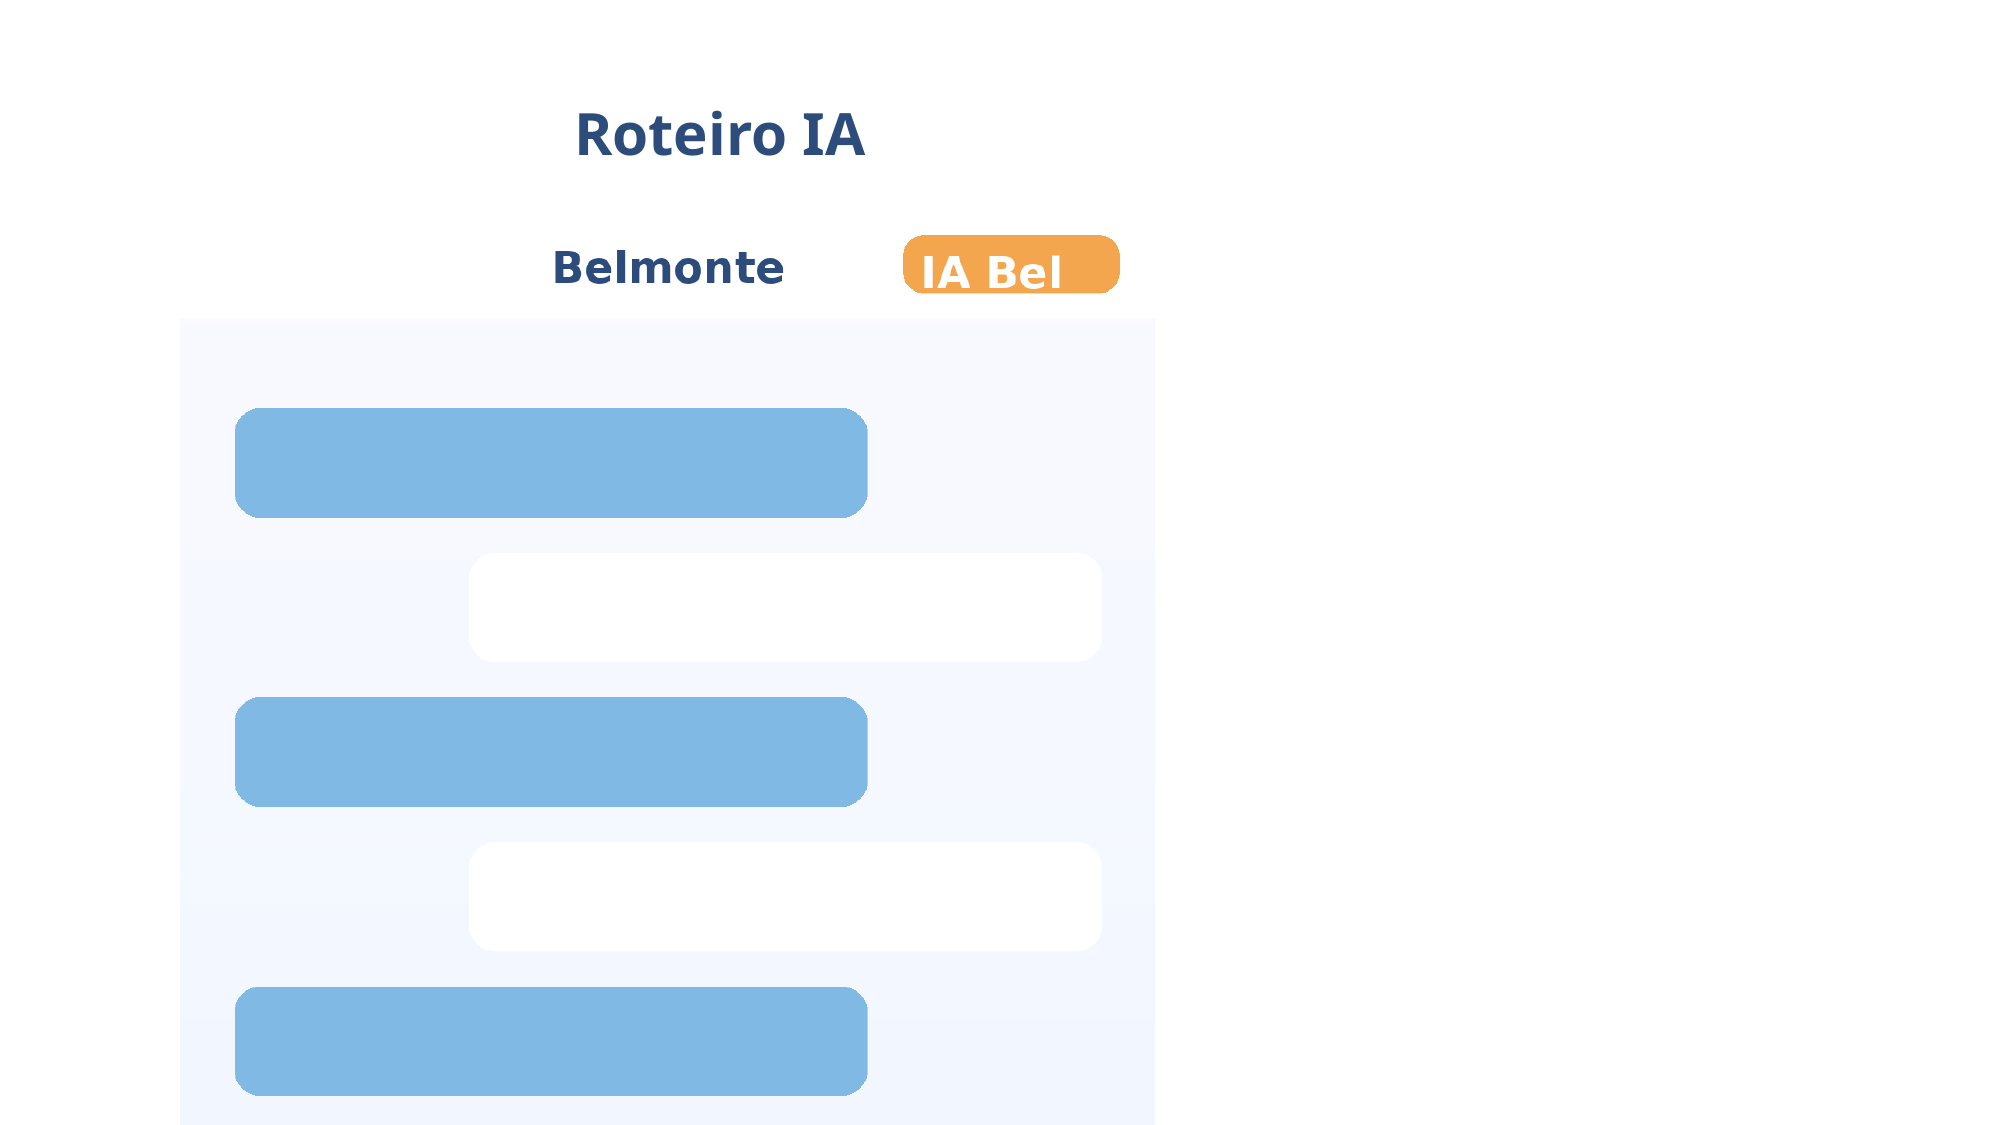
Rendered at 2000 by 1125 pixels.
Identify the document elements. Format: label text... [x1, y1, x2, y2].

picture [179, 209, 1156, 1125]
text_box Roteiro IA [559, 90, 881, 175]
